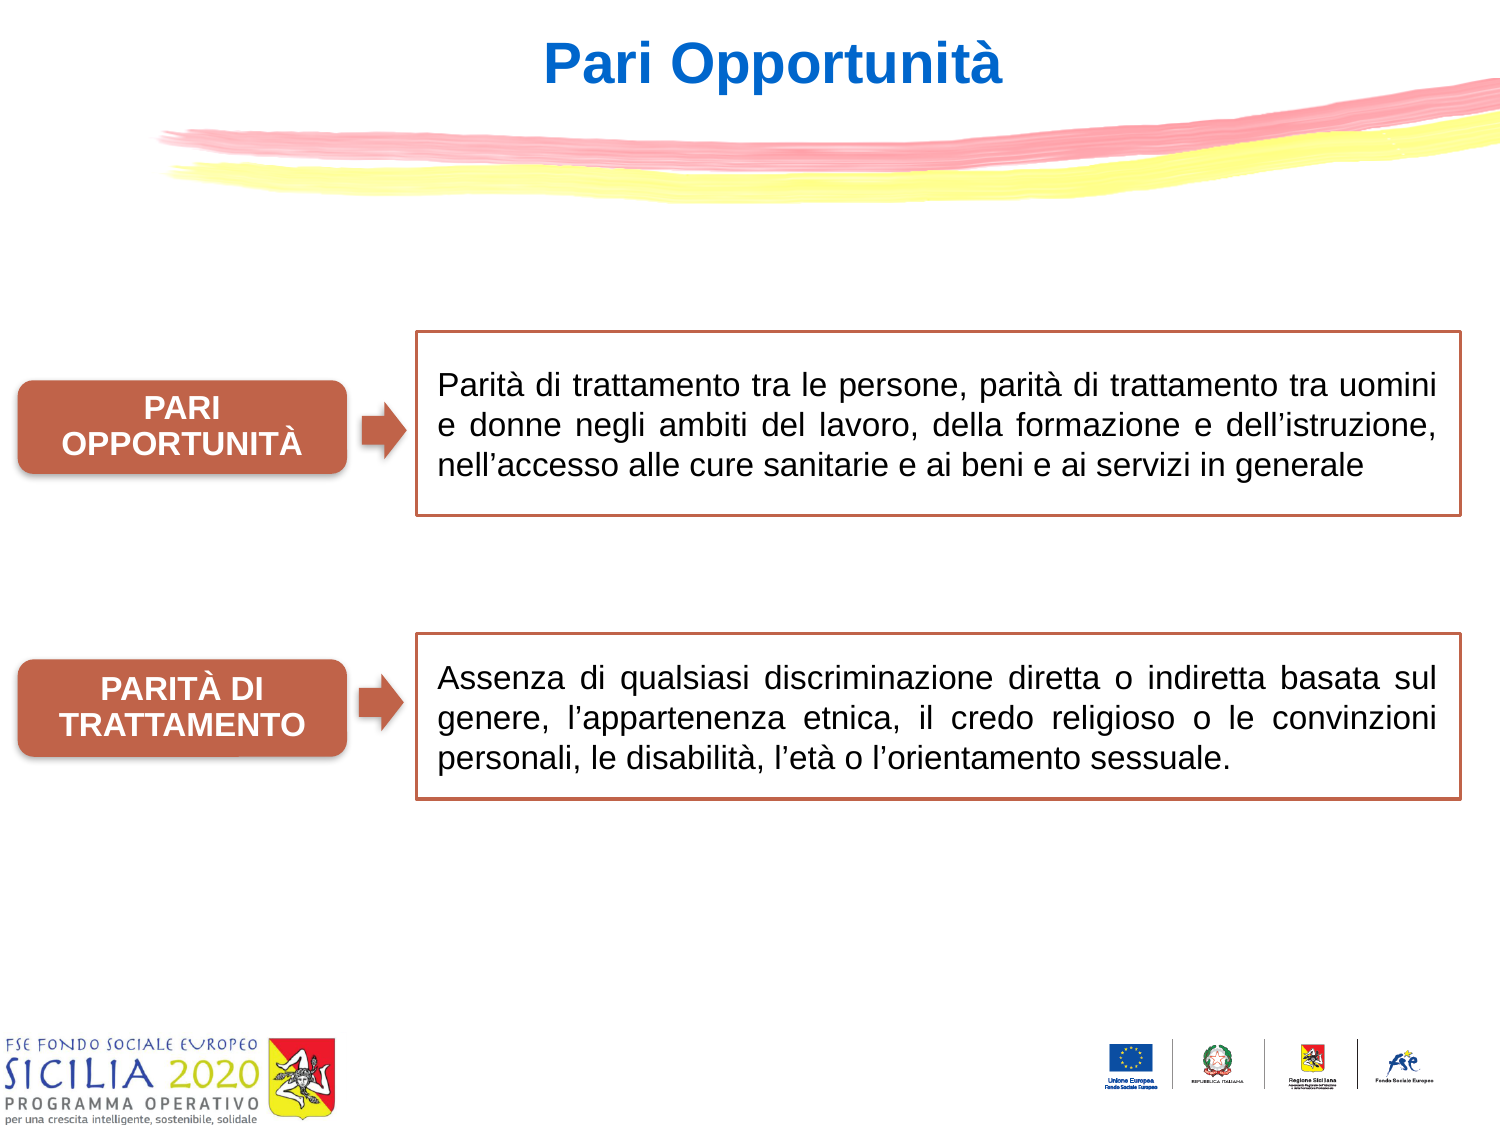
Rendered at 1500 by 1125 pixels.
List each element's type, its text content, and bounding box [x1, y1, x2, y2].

text_box PARI OPPORTUNITÀ [17, 380, 348, 474]
picture [0, 1031, 348, 1125]
text_box [358, 673, 404, 732]
picture [1080, 1034, 1447, 1107]
text_box PARITÀ DI TRATTAMENTO [17, 659, 348, 757]
text_box [361, 401, 407, 460]
text_box Pari Opportunità [47, 17, 1500, 103]
text_box Assenza di qualsiasi discriminazione diretta o indiretta basata sul genere, l’appartenenza etnica, il credo religioso o le convinzioni personali, le disabilità, l’età o l’orientamento sessuale. [416, 633, 1461, 799]
picture [100, 77, 1500, 209]
text_box Parità di trattamento tra le persone, parità di trattamento tra uomini e donne negli ambiti del lavoro, della formazione e dell’istruzione, nell’accesso alle cure sanitarie e ai beni e ai servizi in generale [416, 331, 1461, 516]
